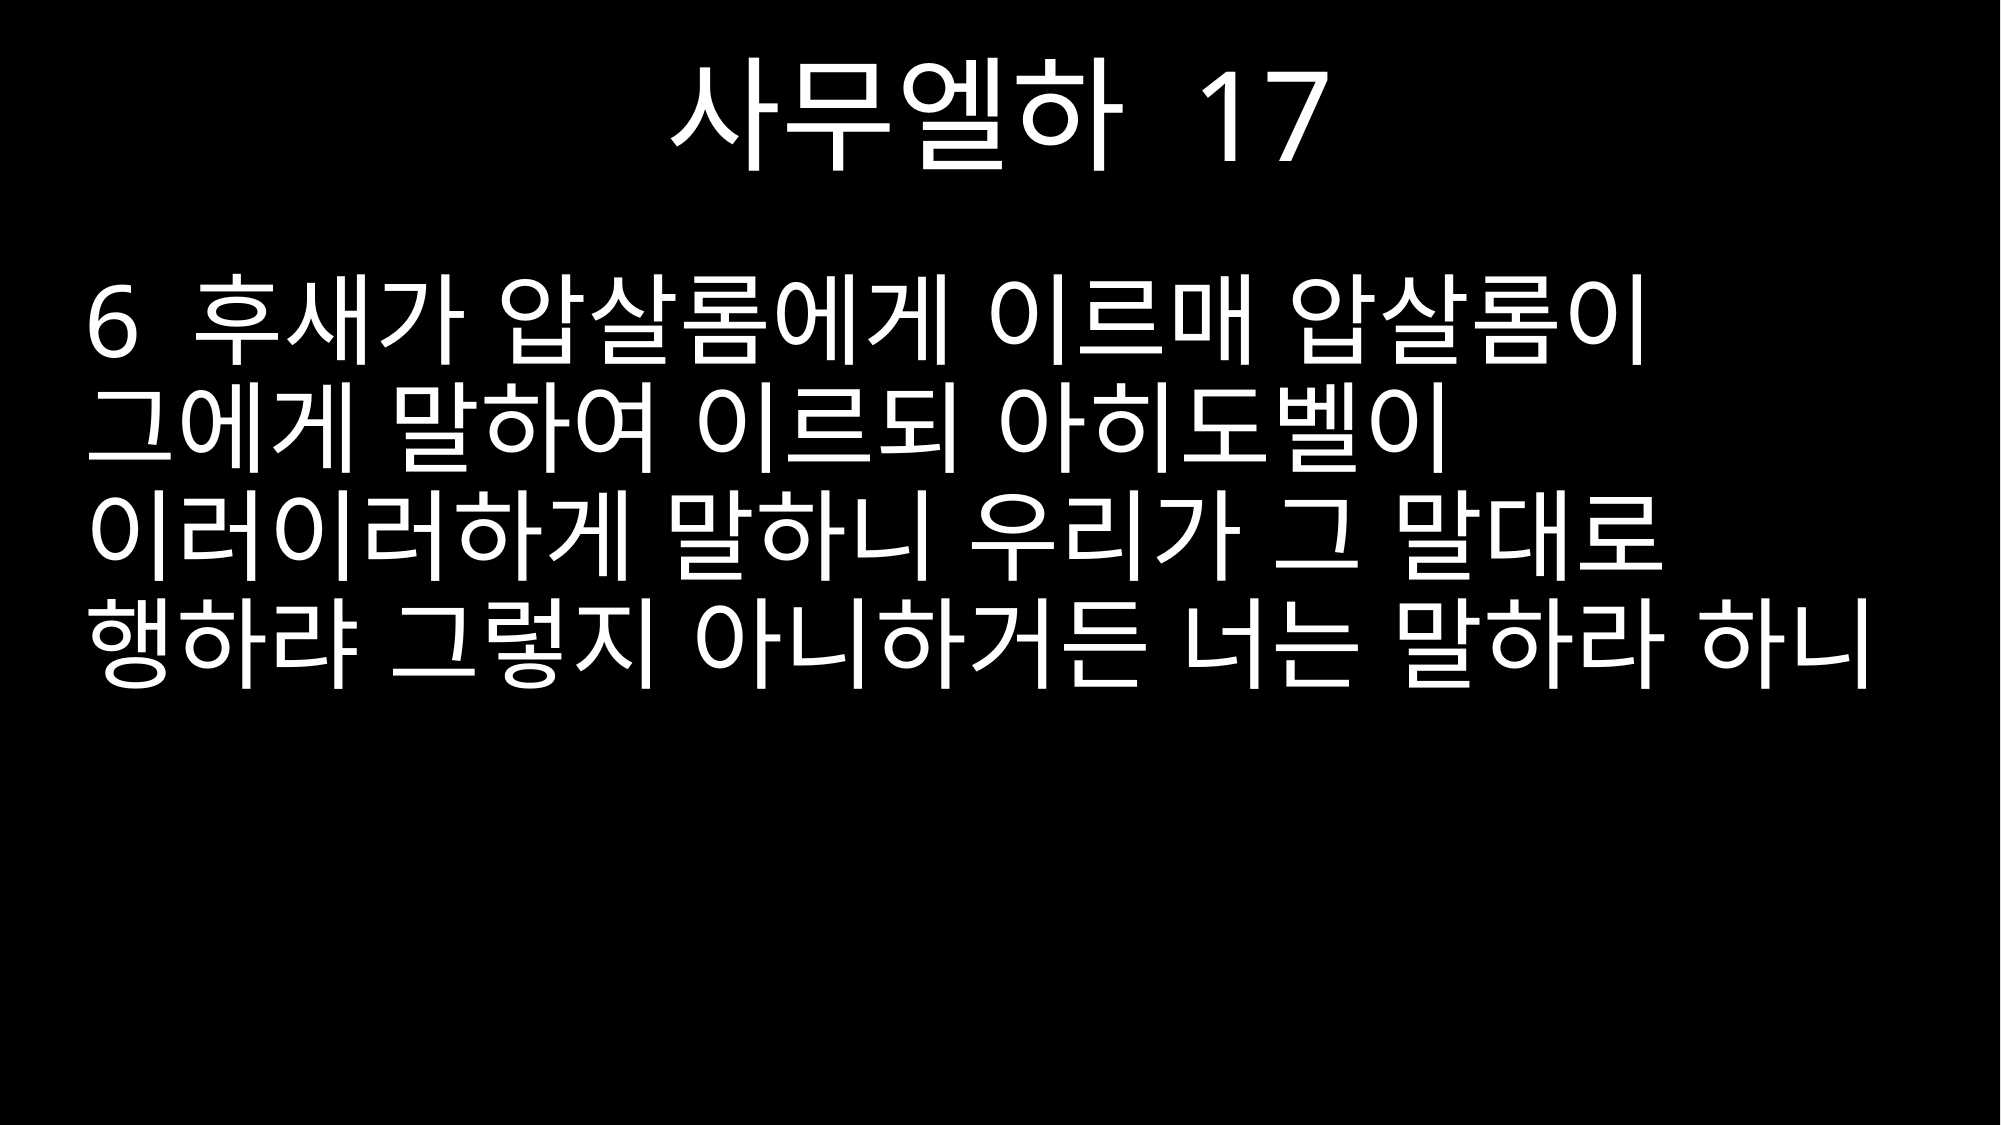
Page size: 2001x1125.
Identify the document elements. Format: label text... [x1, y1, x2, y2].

picture [0, 0, 2001, 1125]
footer 사무엘하 17 [0, 32, 2000, 192]
list 6 후새가 압살롬에게 이르매 압살롬이 그에게 말하여 이르되 아히도벨이 이러이러하게 말하니 우리가 그 말대로 행하랴 그렇지 아니하거든 너는 말하라 하니 [69, 263, 1953, 423]
